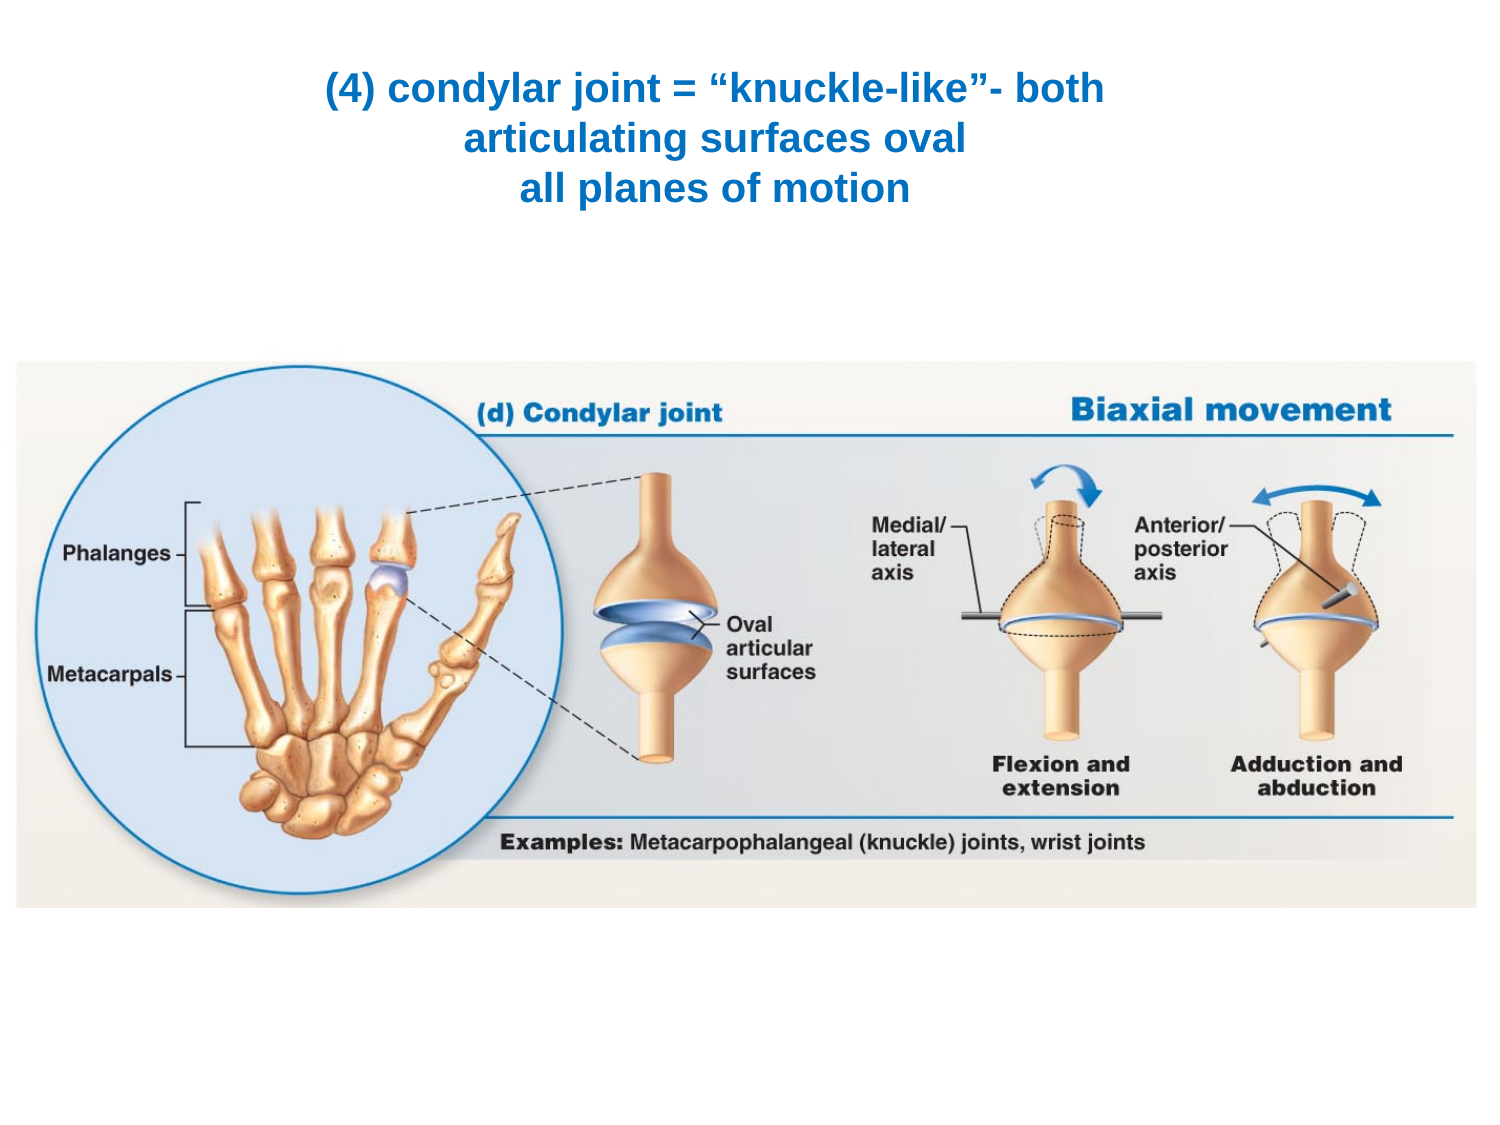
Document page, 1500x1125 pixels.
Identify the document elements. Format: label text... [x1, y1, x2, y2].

text_box (4) condylar joint = “knuckle-like”- both articulating surfaces oval all planes of motion [303, 53, 1127, 218]
picture [6, 350, 1488, 908]
